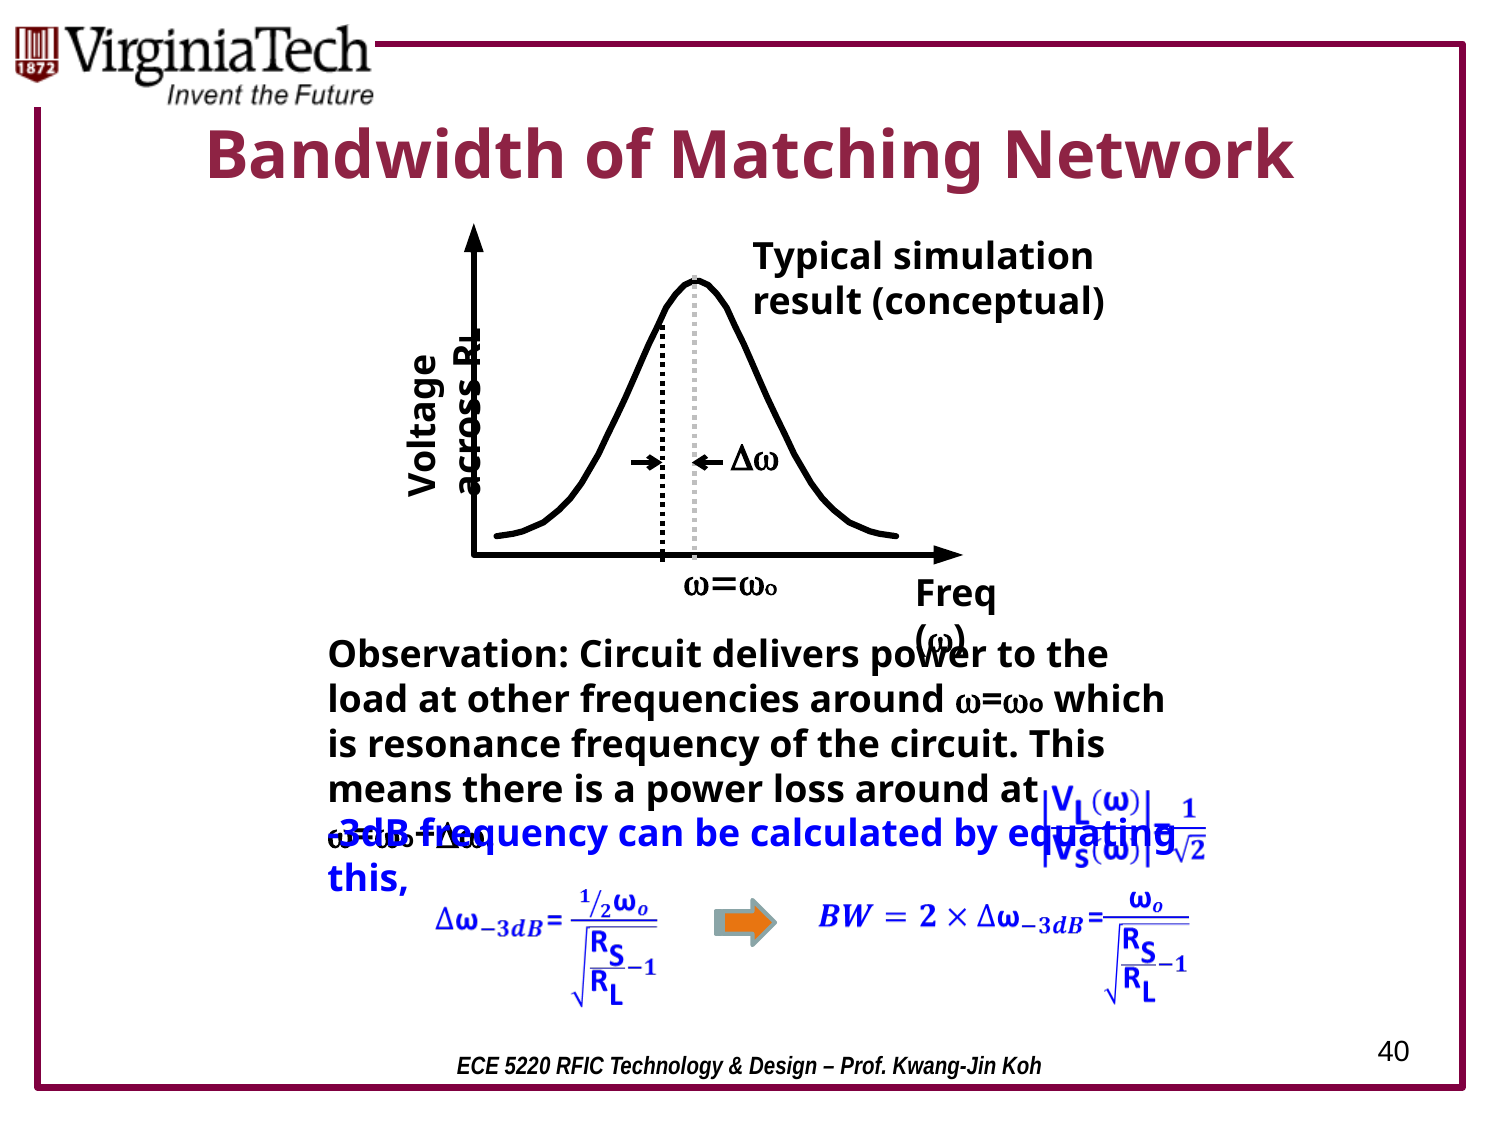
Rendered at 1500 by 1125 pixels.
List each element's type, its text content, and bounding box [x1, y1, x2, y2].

text_box [714, 898, 778, 947]
text_box -3dB frequency can be calculated by equating this, [312, 801, 1213, 907]
picture [15, 24, 375, 107]
text_box Observation: Circuit delivers power to the load at other frequencies around w=wo which is resonance frequency of the circuit. This means there is a power loss around at w=wo+Dw. [312, 622, 1213, 801]
slide_number 40 [1074, 1024, 1425, 1103]
text_box [802, 879, 1325, 1059]
text_box Typical simulation result (conceptual) [992, 224, 1213, 330]
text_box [449, 199, 988, 579]
text_box [1024, 774, 1250, 876]
title Bandwidth of Matching Network [75, 104, 1425, 213]
text_box Freq (w) [899, 561, 1063, 622]
text_box [420, 875, 794, 1015]
text_box Voltage across RL [390, 225, 444, 513]
text_box w=wo [668, 588, 800, 610]
